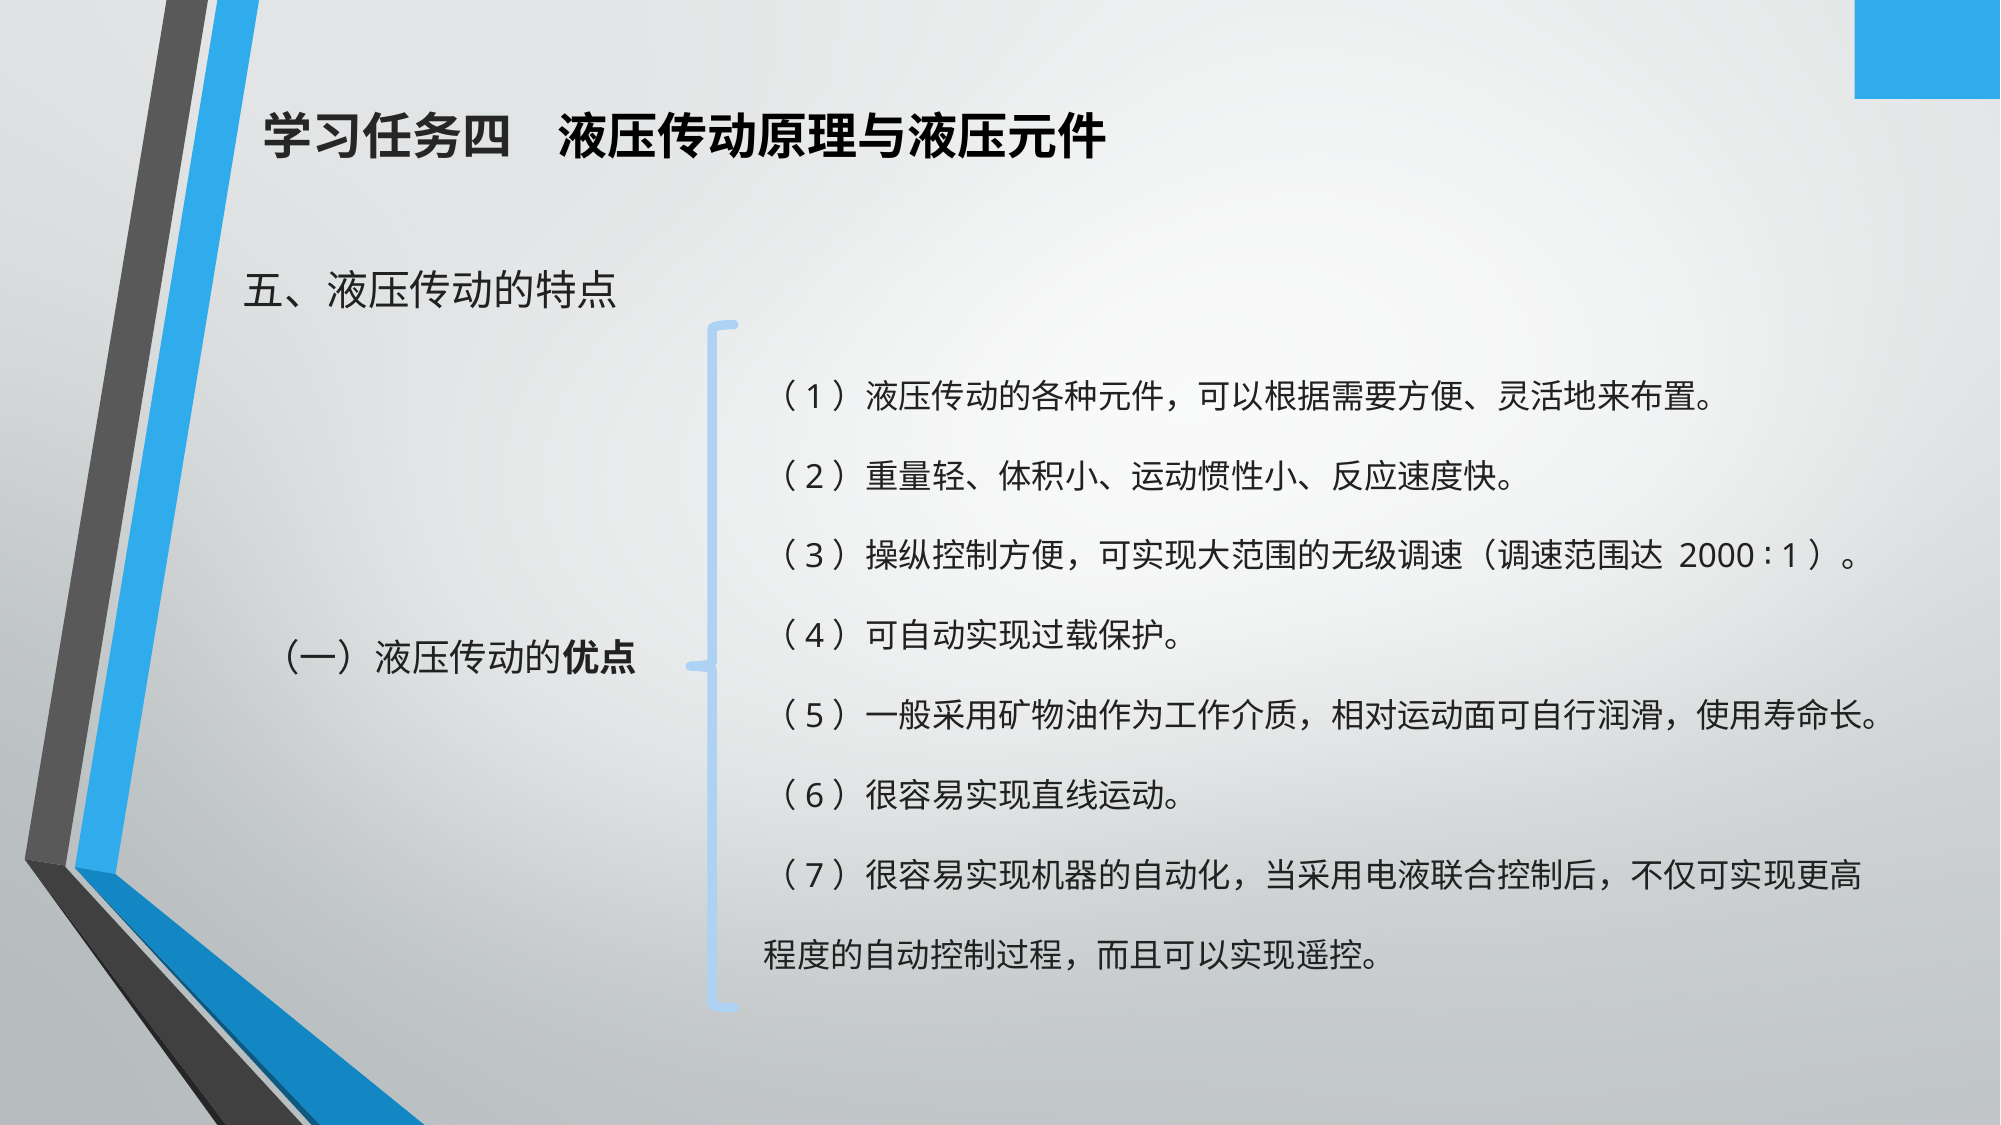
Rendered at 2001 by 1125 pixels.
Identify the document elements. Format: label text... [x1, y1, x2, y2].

text_box [1853, 0, 2000, 100]
text_box （1）液压传动的各种元件，可以根据需要方便、灵活地来布置。 （2）重量轻、体积小、运动惯性小、反应速度快。 （3）操纵控制方便，可实现大范围的无级调速（调速范围达 2000 ∶ 1）。 （4）可自动实现过载保护。 （5）一般采用矿物油作为工作介质，相对运动面可自行润滑，使用寿命长。 （6）很容易实现直线运动。 （7）很容易实现机器的自动化，当采用电液联合控制后，不仅可实现更高程度的自动控制过程，而且可以实现遥控。 [749, 327, 1894, 982]
text_box [689, 323, 735, 1009]
text_box （一）液压传动的优点 [247, 626, 676, 731]
text_box 五、液压传动的特点 [228, 216, 1751, 321]
text_box 学习任务四 液压传动原理与液压元件 [247, 85, 1959, 217]
